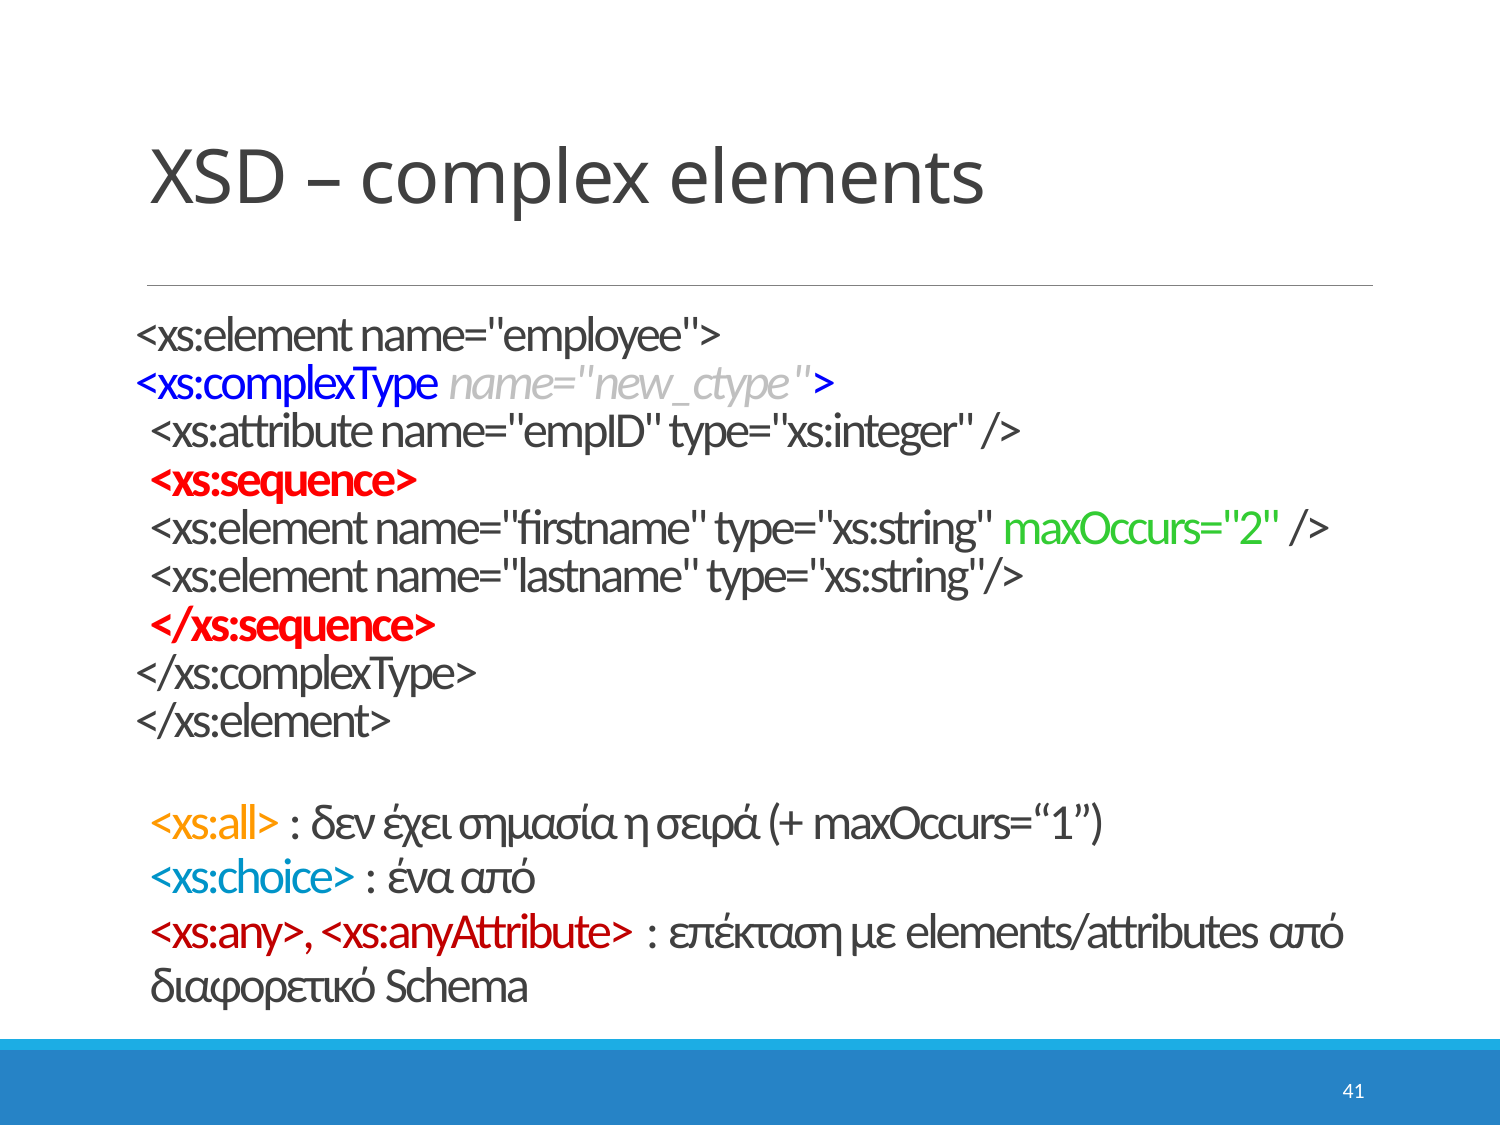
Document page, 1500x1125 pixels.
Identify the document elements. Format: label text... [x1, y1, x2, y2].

title XSD – complex elements [135, 43, 1373, 227]
slide_number 41 [1218, 1059, 1380, 1120]
list <xs:element name="employee"> <xs:complexType name="new_ctype"> <xs:attribute name="empID" type="xs:integer" /> <xs:sequence> <xs:element name="firstname" type="xs:string" maxOccurs="2" /> <xs:element name="lastname" type="xs:string"/> </xs:sequence> </xs:complexType> </xs:element> <xs:all> : δεν έχει σημασία η σειρά (+ maxOccurs=“1”) <xs:choice> : ένα από <xs:any>, <xs:anyAttribute> : επέκταση με elements/attributes από διαφορετικό Schema [135, 304, 1373, 1029]
